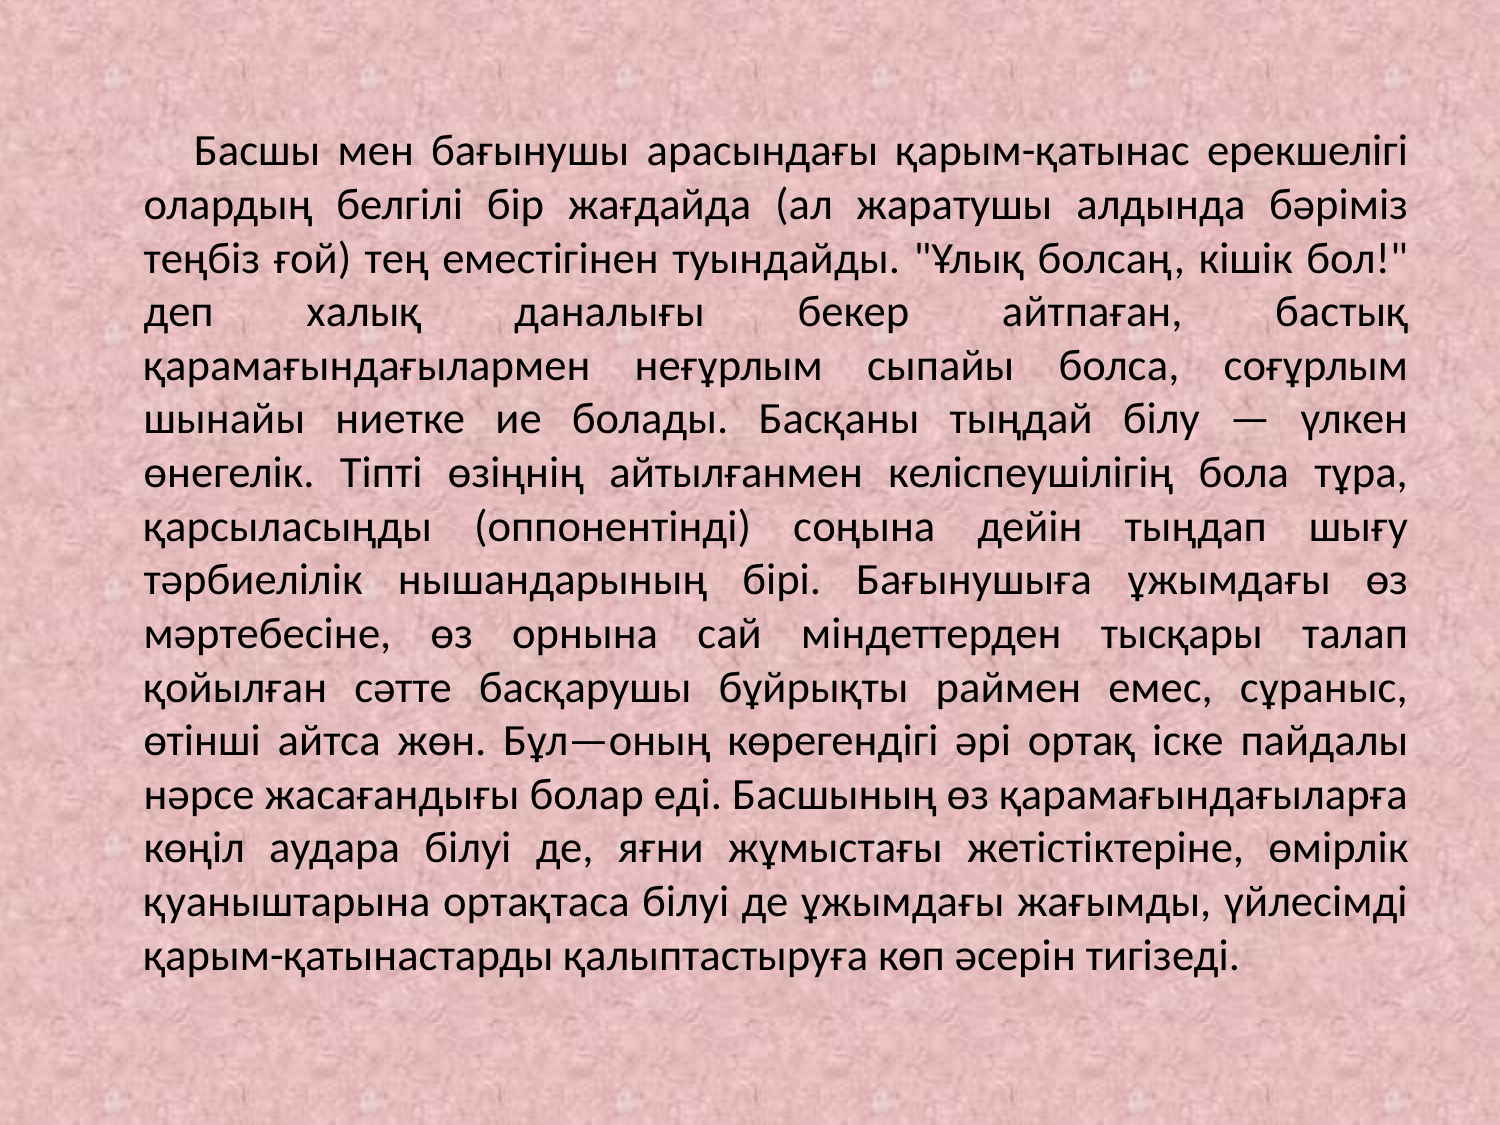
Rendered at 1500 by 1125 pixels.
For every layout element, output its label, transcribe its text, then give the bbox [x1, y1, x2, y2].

list Басшы мен бағынушы арасындағы қарым-қатынас ерекшелігі олардың белгілі бір жағдайда (ал жаратушы алдында бәріміз теңбіз ғой) тең еместігінен туындайды. "Ұлық болсаң, кішік бол!" деп халық даналығы бекер айтпаған, бастық қарамағындағылармен неғұрлым сыпайы болса, соғұрлым шынайы ниетке ие болады. Басқаны тыңдай білу — үлкен өнегелік. Тіпті өзіңнің айтылғанмен келіспеушілігің бола тұра, қарсыласыңды (оппонентінді) соңына дейін тыңдап шығу тәрбиелілік нышандарының бірі. Бағынушыға ұжымдағы өз мәртебесіне, өз орнына сай міндеттерден тысқары талап қойылған сәтте басқарушы бұйрықты раймен емес, сұраныс, өтінші айтса жөн. Бұл—оның көрегендігі әрі ортақ іске пайдалы нәрсе жасағандығы болар еді. Басшының өз қарамағындағыларға көңіл аудара білуі де, яғни жұмыстағы жетістіктеріне, өмірлік қуаныштарына ортақтаса білуі де ұжымдағы жағымды, үйлесімді қарым-қатынастарды қалыптастыруға көп әсерін тигізеді. [75, 113, 1425, 1005]
picture [0, 0, 1500, 1125]
